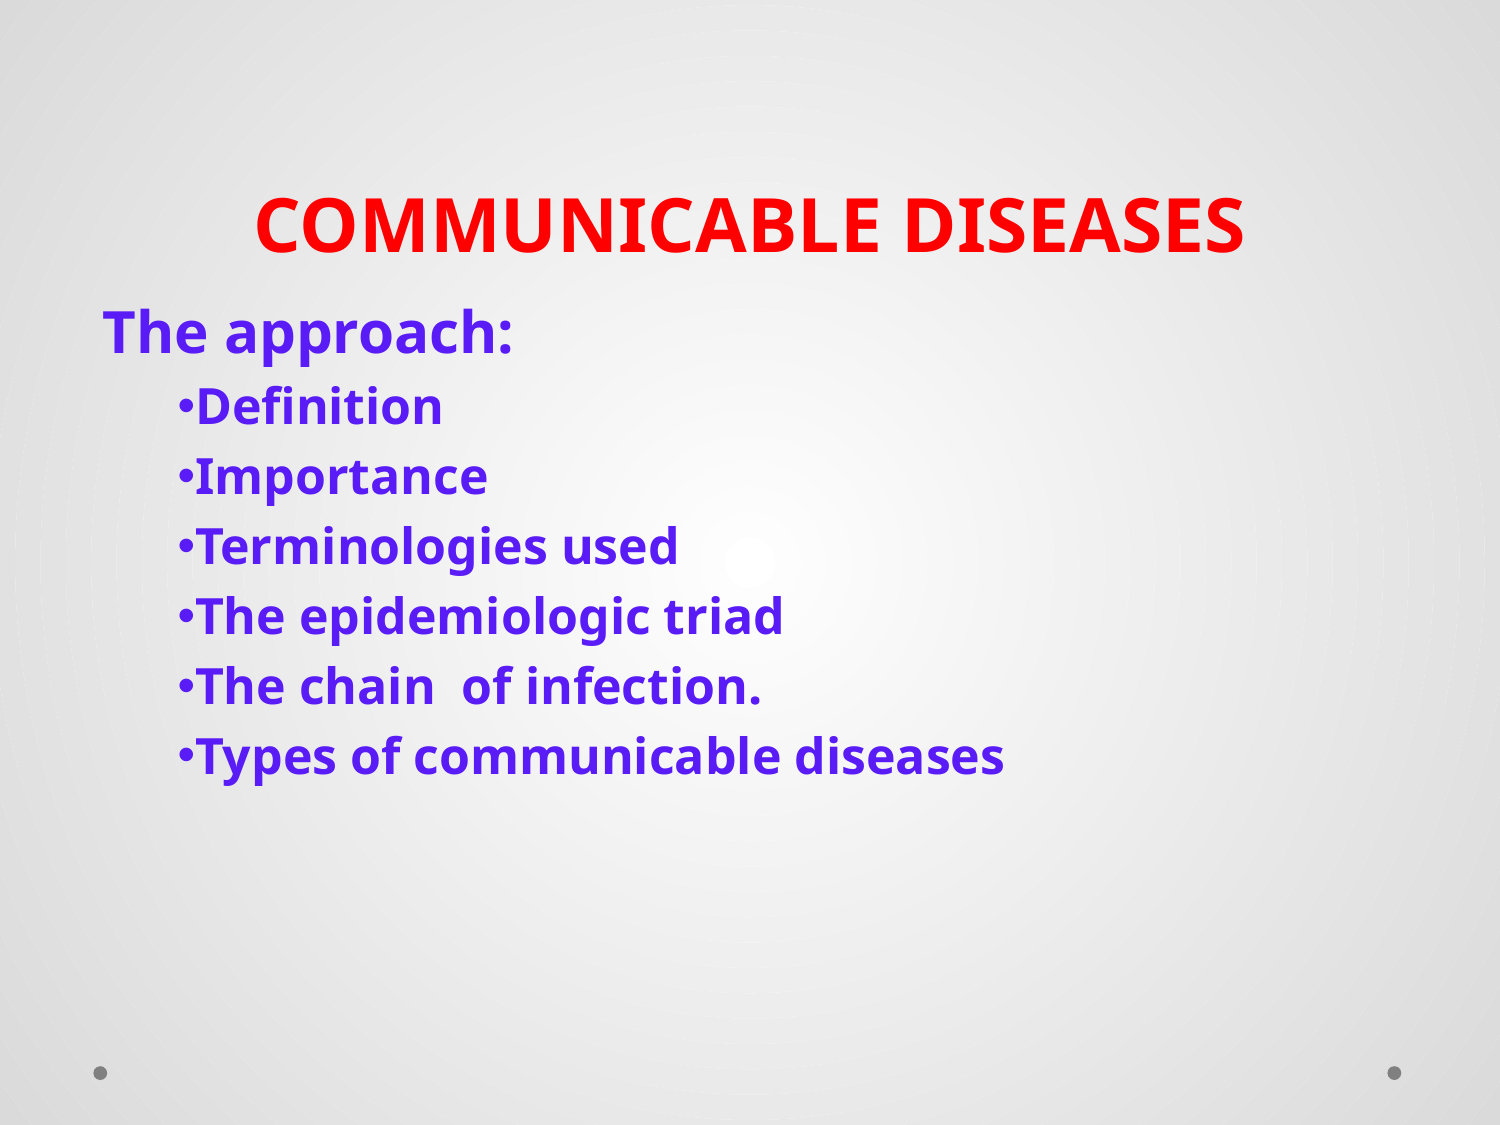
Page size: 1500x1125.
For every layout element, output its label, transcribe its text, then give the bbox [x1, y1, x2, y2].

subtitle The approach: Definition Importance Terminologies used The epidemiologic triad The chain of infection. Types of communicable diseases [87, 287, 1400, 1025]
title COMMUNICABLE DISEASES [112, 75, 1388, 275]
